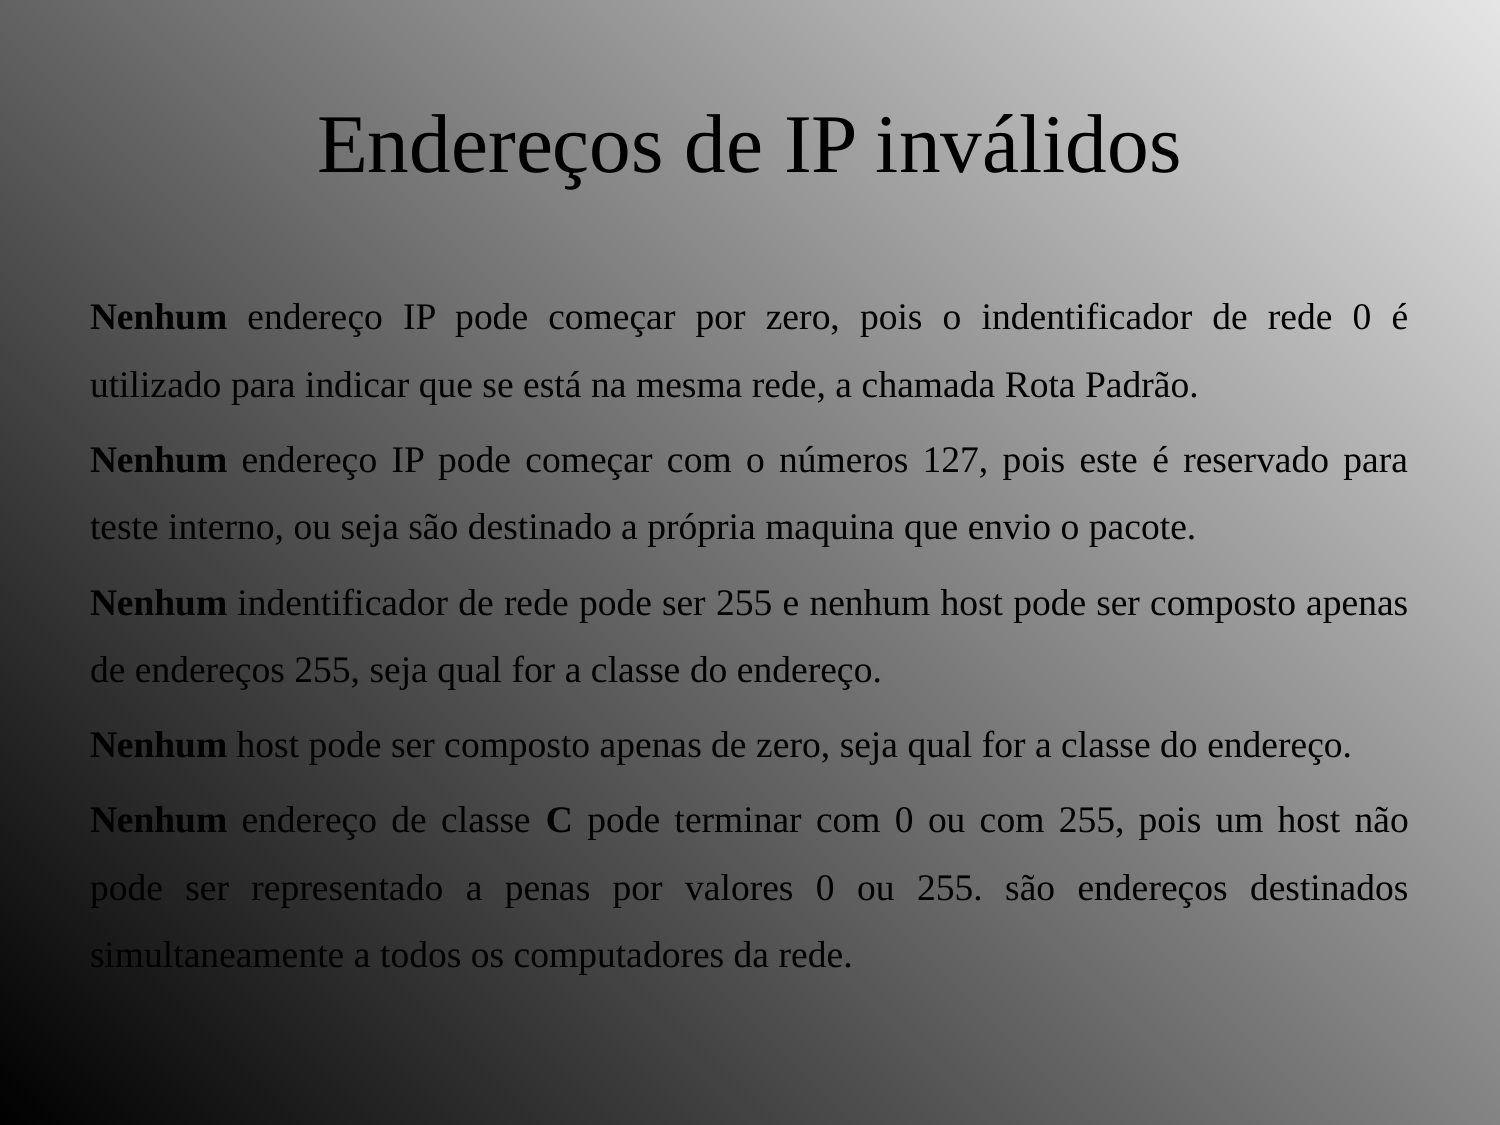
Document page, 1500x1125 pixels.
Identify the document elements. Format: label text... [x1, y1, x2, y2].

title Endereços de IP inválidos [75, 45, 1425, 233]
list Nenhum endereço IP pode começar por zero, pois o indentificador de rede 0 é utilizado para indicar que se está na mesma rede, a chamada Rota Padrão. Nenhum endereço IP pode começar com o números 127, pois este é reservado para teste interno, ou seja são destinado a própria maquina que envio o pacote. Nenhum indentificador de rede pode ser 255 e nenhum host pode ser composto apenas de endereços 255, seja qual for a classe do endereço. Nenhum host pode ser composto apenas de zero, seja qual for a classe do endereço. Nenhum endereço de classe C pode terminar com 0 ou com 255, pois um host não pode ser representado a penas por valores 0 ou 255. são endereços destinados simultaneamente a todos os computadores da rede. [75, 262, 1425, 1005]
